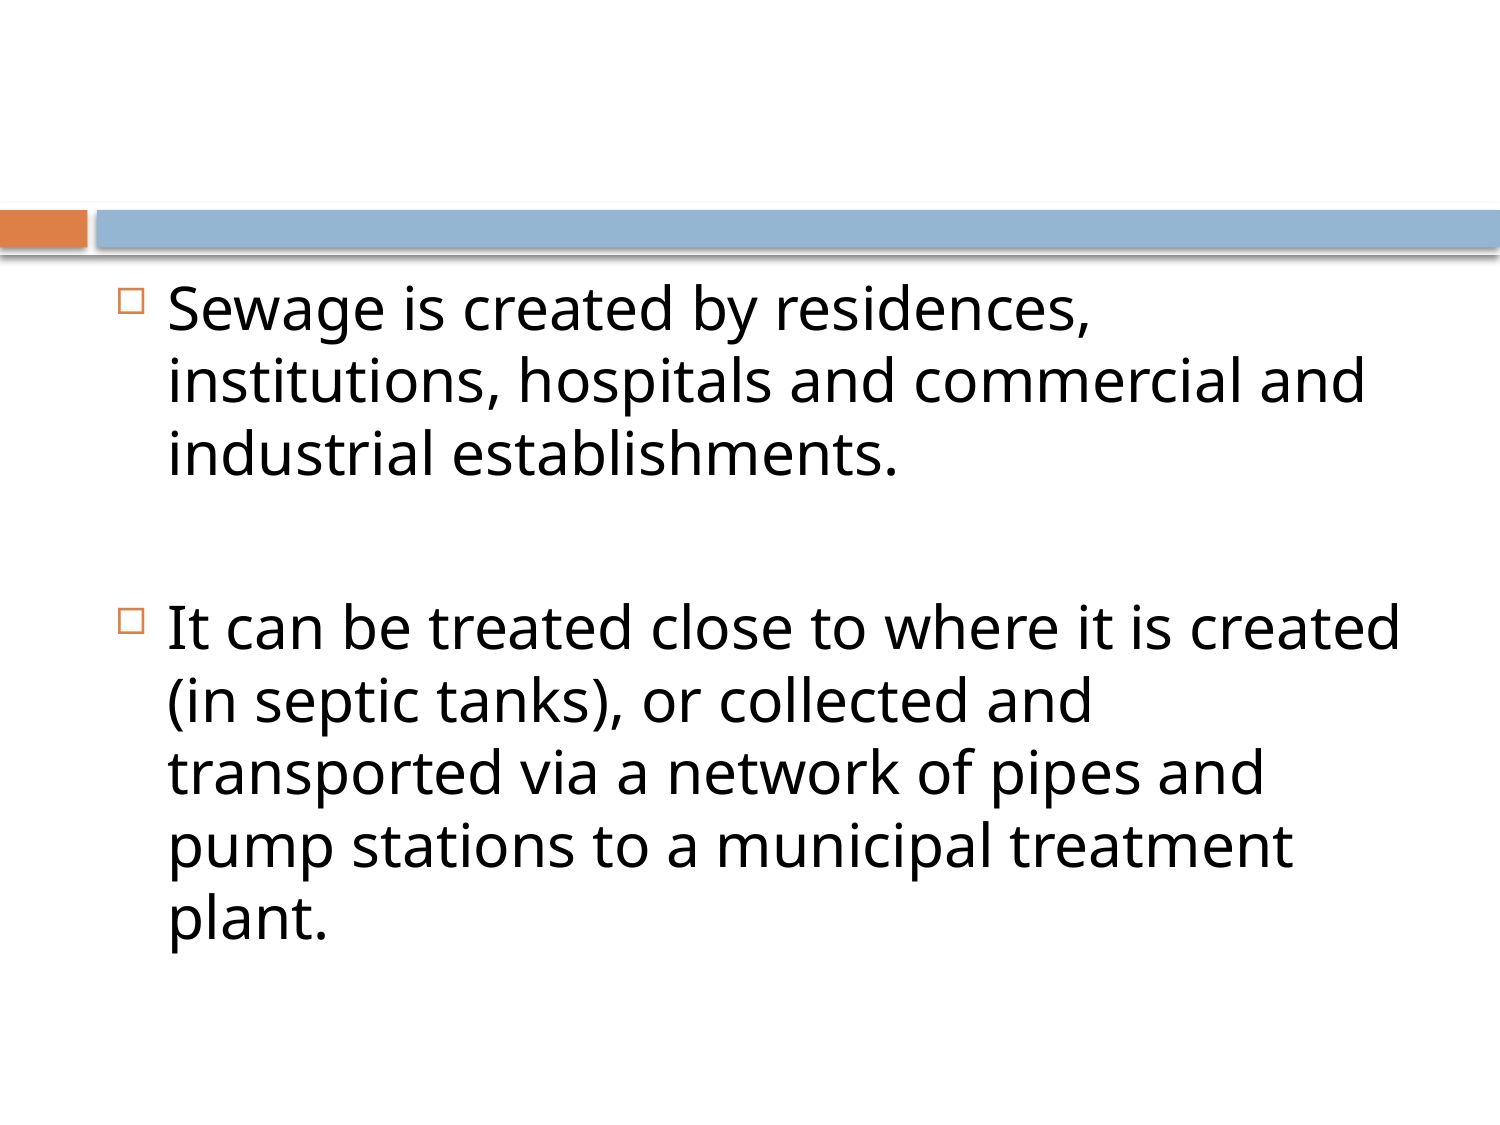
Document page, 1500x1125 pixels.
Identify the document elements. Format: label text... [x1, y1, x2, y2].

list Sewage is created by residences, institutions, hospitals and commercial and industrial establishments. It can be treated close to where it is created (in septic tanks), or collected and transported via a network of pipes and pump stations to a municipal treatment plant. [100, 262, 1438, 1000]
